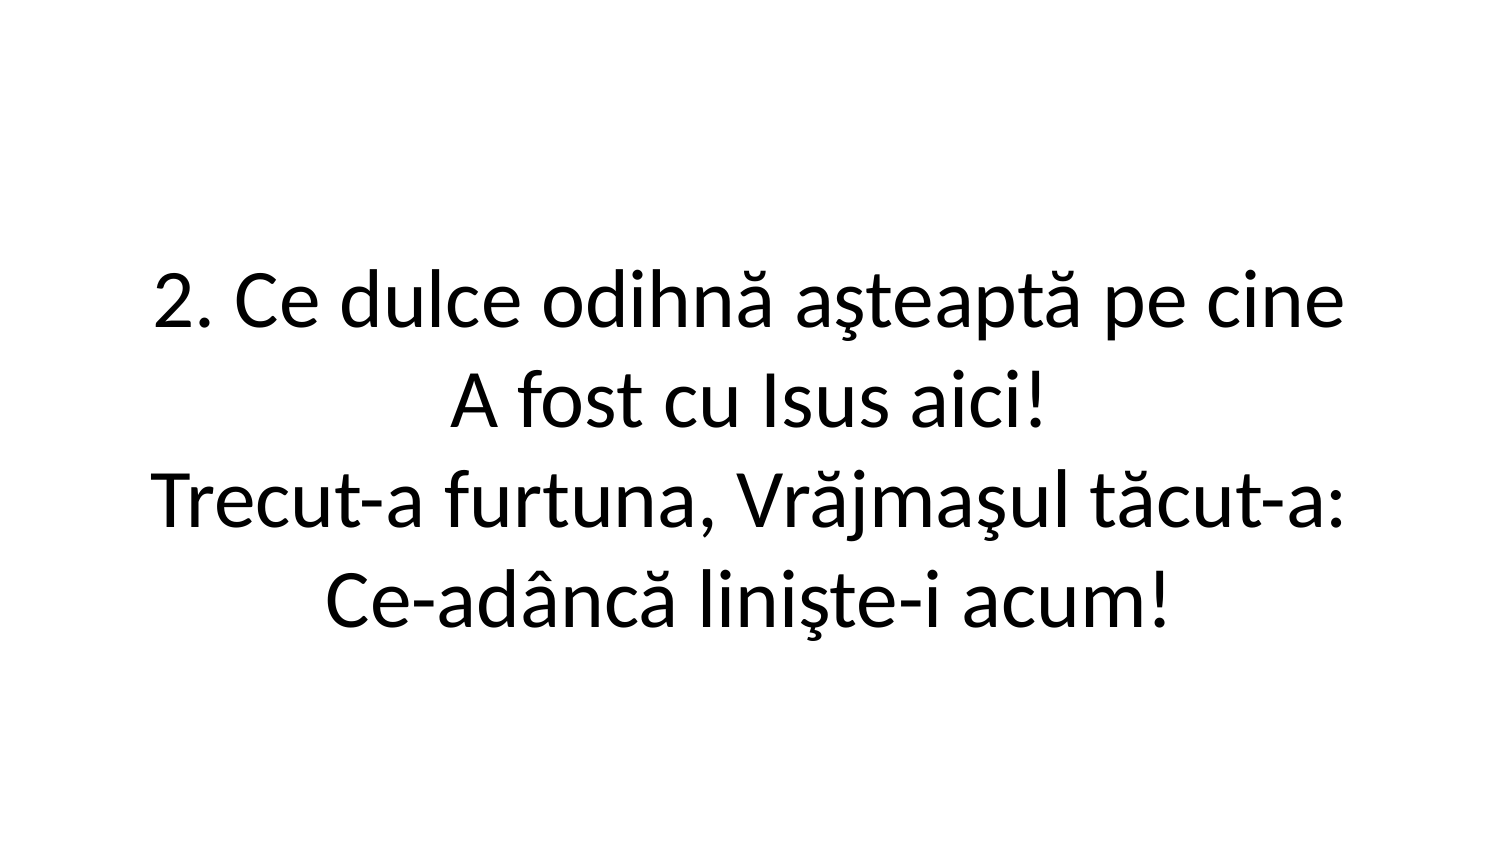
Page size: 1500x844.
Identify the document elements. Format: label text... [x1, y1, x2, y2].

text_box 2. Ce dulce odihnă aşteaptă pe cine A fost cu Isus aici! Trecut-a furtuna, Vrăjmaşul tăcut-a: Ce-adâncă linişte-i acum! [136, 192, 1364, 652]
